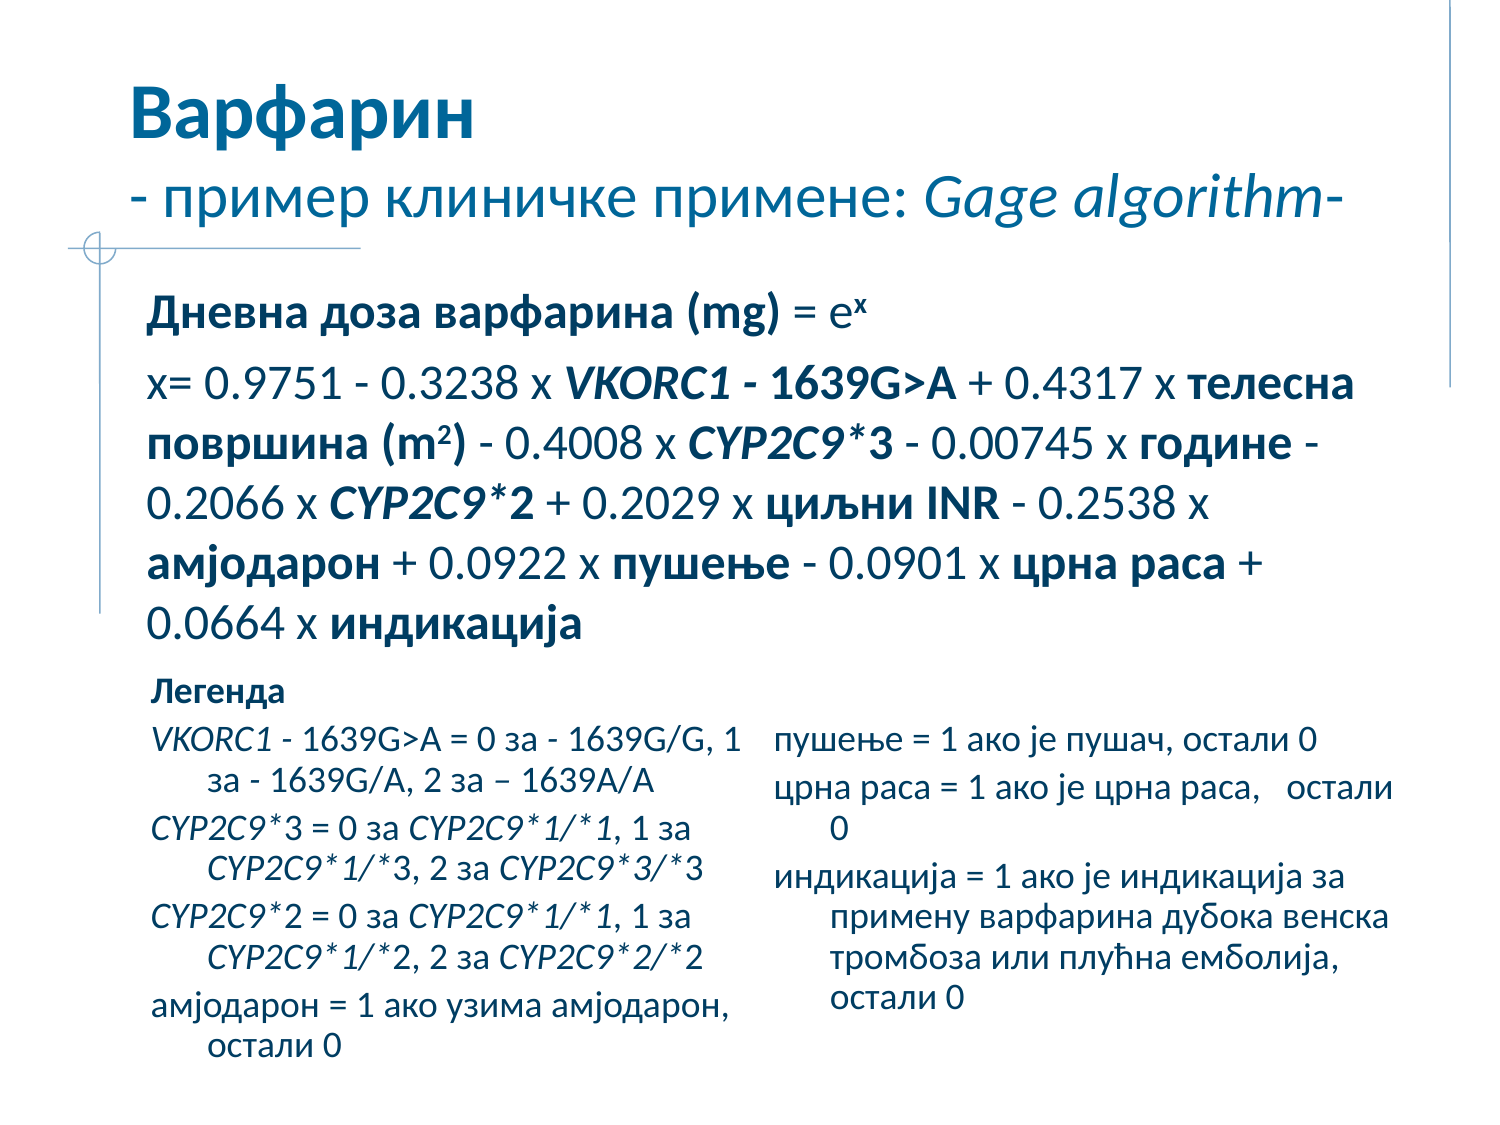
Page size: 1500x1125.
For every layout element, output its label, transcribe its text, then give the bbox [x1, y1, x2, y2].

list Дневна доза варфарина (mg) = ex x= 0.9751 - 0.3238 x VKORC1 - 1639G>A + 0.4317 x телесна површина (m2) - 0.4008 x CYP2C9*3 - 0.00745 x године - 0.2066 x CYP2C9*2 + 0.2029 x циљни INR - 0.2538 x амјодарон + 0.0922 x пушење - 0.0901 x црна раса + 0.0664 x индикација [74, 262, 1424, 1024]
title Варфарин - пример клиничке примене: Gage algorithm- [113, 49, 1436, 238]
text_box Легенда VKORC1 - 1639G>A = 0 за - 1639G/G, 1 за - 1639G/А, 2 за – 1639А/А CYP2C9*3 = 0 за CYP2C9*1/*1, 1 за CYP2C9*1/*3, 2 за CYP2C9*3/*3 CYP2C9*2 = 0 за CYP2C9*1/*1, 1 за CYP2C9*1/*2, 2 за CYP2C9*2/*2 амјодарон = 1 ако узима амјодарон, остали 0 пушење = 1 ако је пушач, остали 0 црна раса = 1 ако је црна раса, остали 0 индикација = 1 ако је индикација за примену варфарина дубока венска тромбоза или плућна емболија, остали 0 [135, 664, 1412, 1071]
